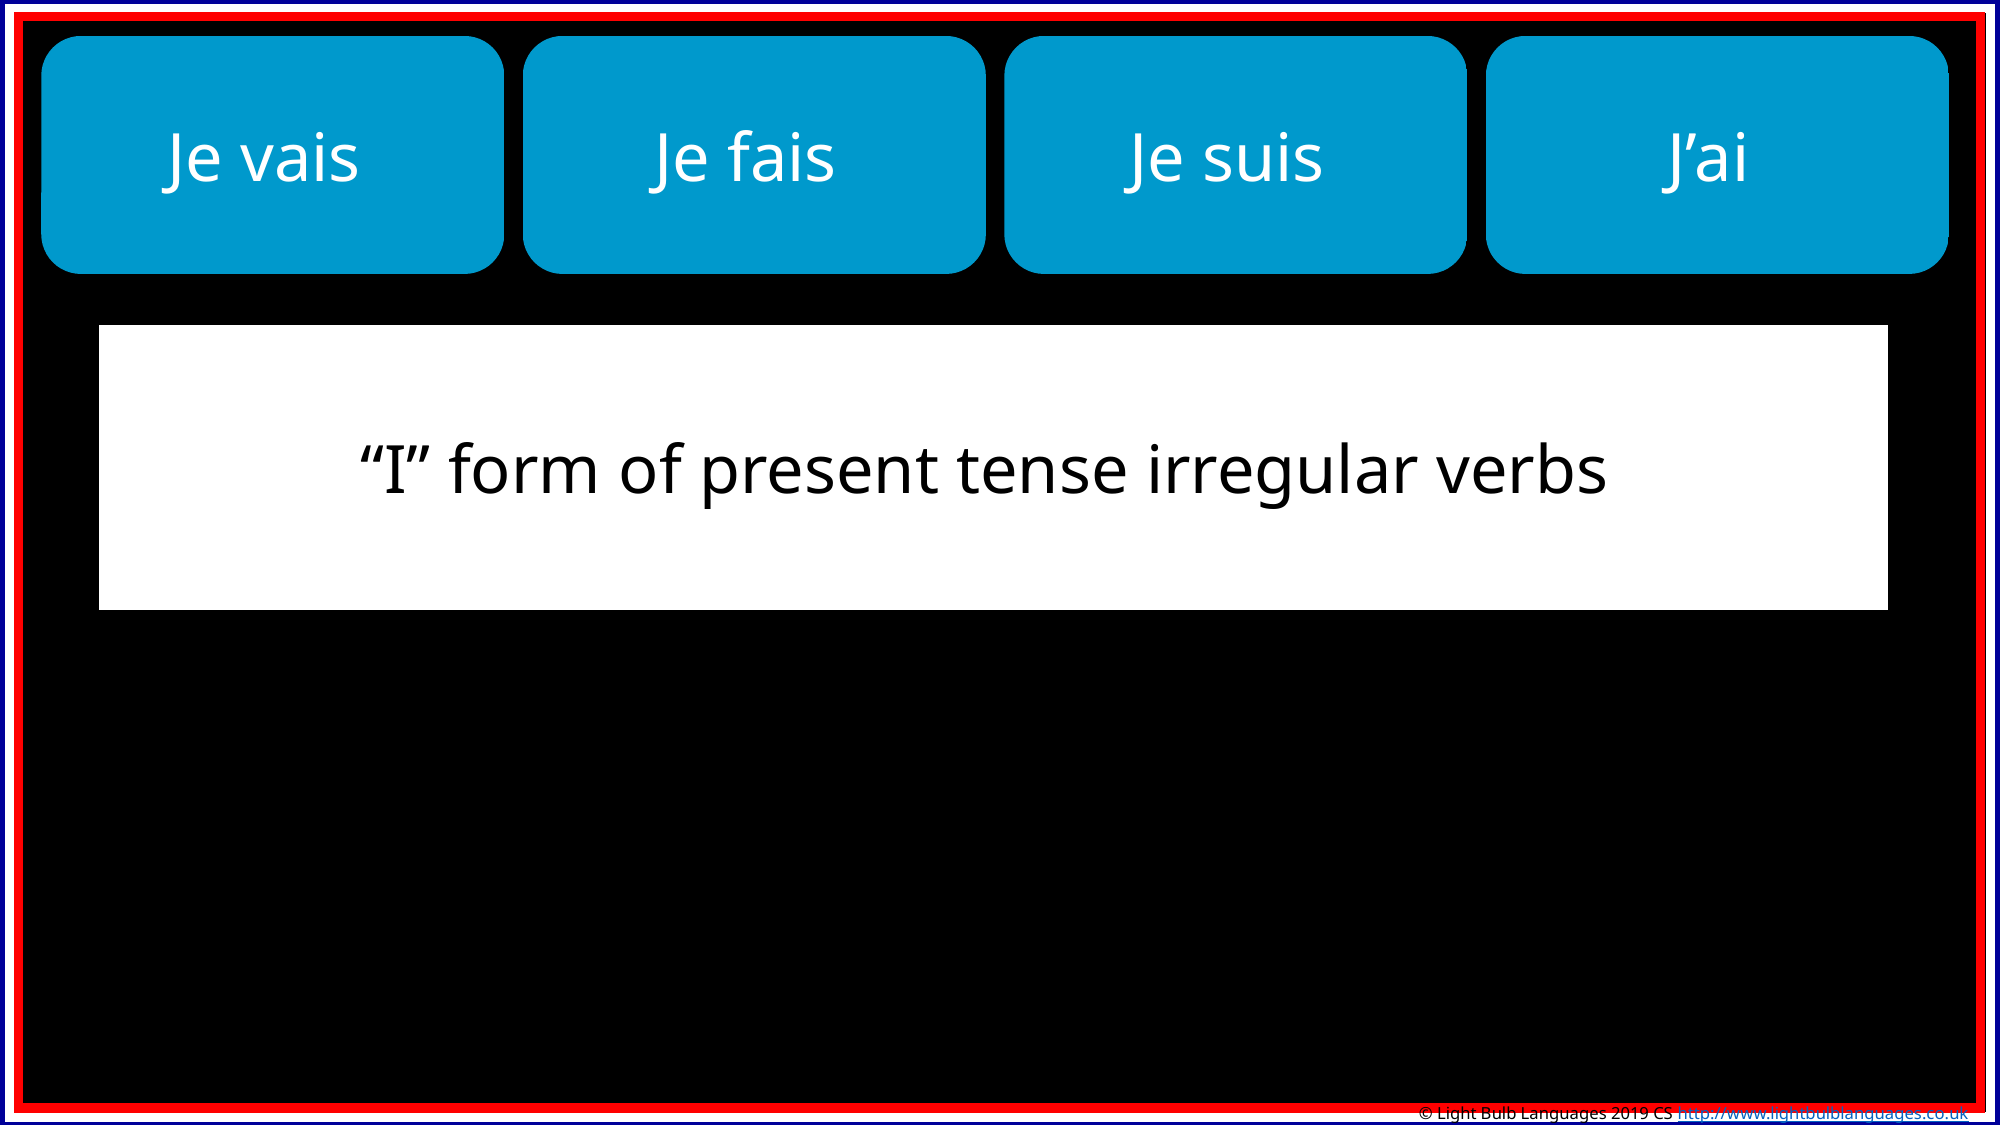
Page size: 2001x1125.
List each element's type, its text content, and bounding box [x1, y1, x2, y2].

text_box [9, 8, 1992, 1118]
text_box [0, 0, 2000, 1125]
text_box Je suis [1003, 34, 1469, 275]
text_box [17, 15, 1982, 1109]
text_box Je vais [40, 34, 506, 275]
text_box “I” form of present tense irregular verbs [99, 325, 1888, 610]
text_box Je fais [521, 34, 987, 275]
text_box J’ai [1484, 34, 1950, 275]
text_box © Light Bulb Languages 2019 CS http://www.lightbulblanguages.co.uk [1404, 1095, 2000, 1125]
